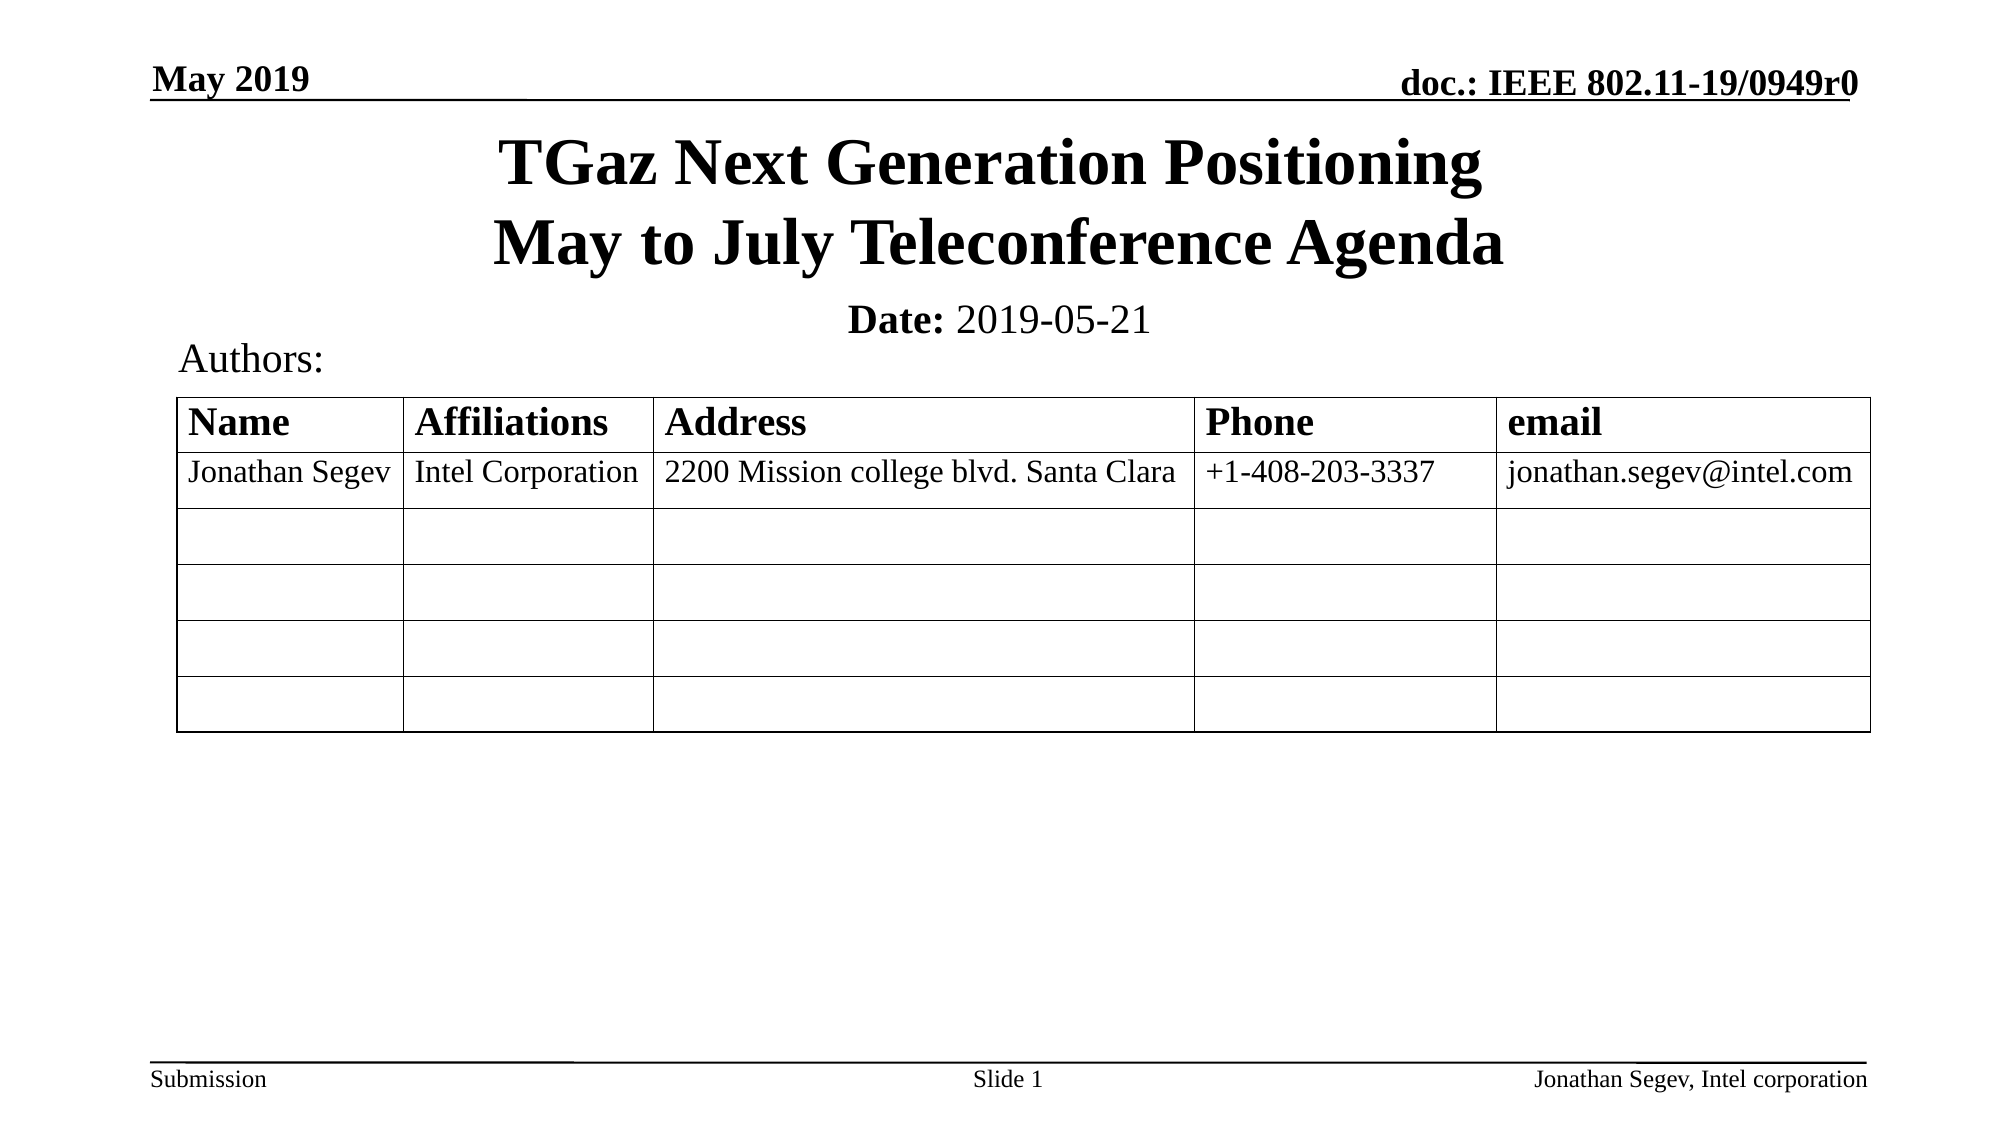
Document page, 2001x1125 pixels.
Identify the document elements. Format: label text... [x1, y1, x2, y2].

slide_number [152, 54, 563, 100]
slide_number Slide 1 [950, 1061, 1067, 1123]
title TGaz Next Generation Positioning May to July Teleconference Agenda [149, 76, 1851, 319]
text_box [161, 396, 1892, 802]
footer Jonathan Segev, Intel corporation [1171, 1061, 1869, 1093]
text_box Authors: [162, 323, 401, 387]
subtitle Date: 2019-05-21 [299, 283, 1701, 363]
